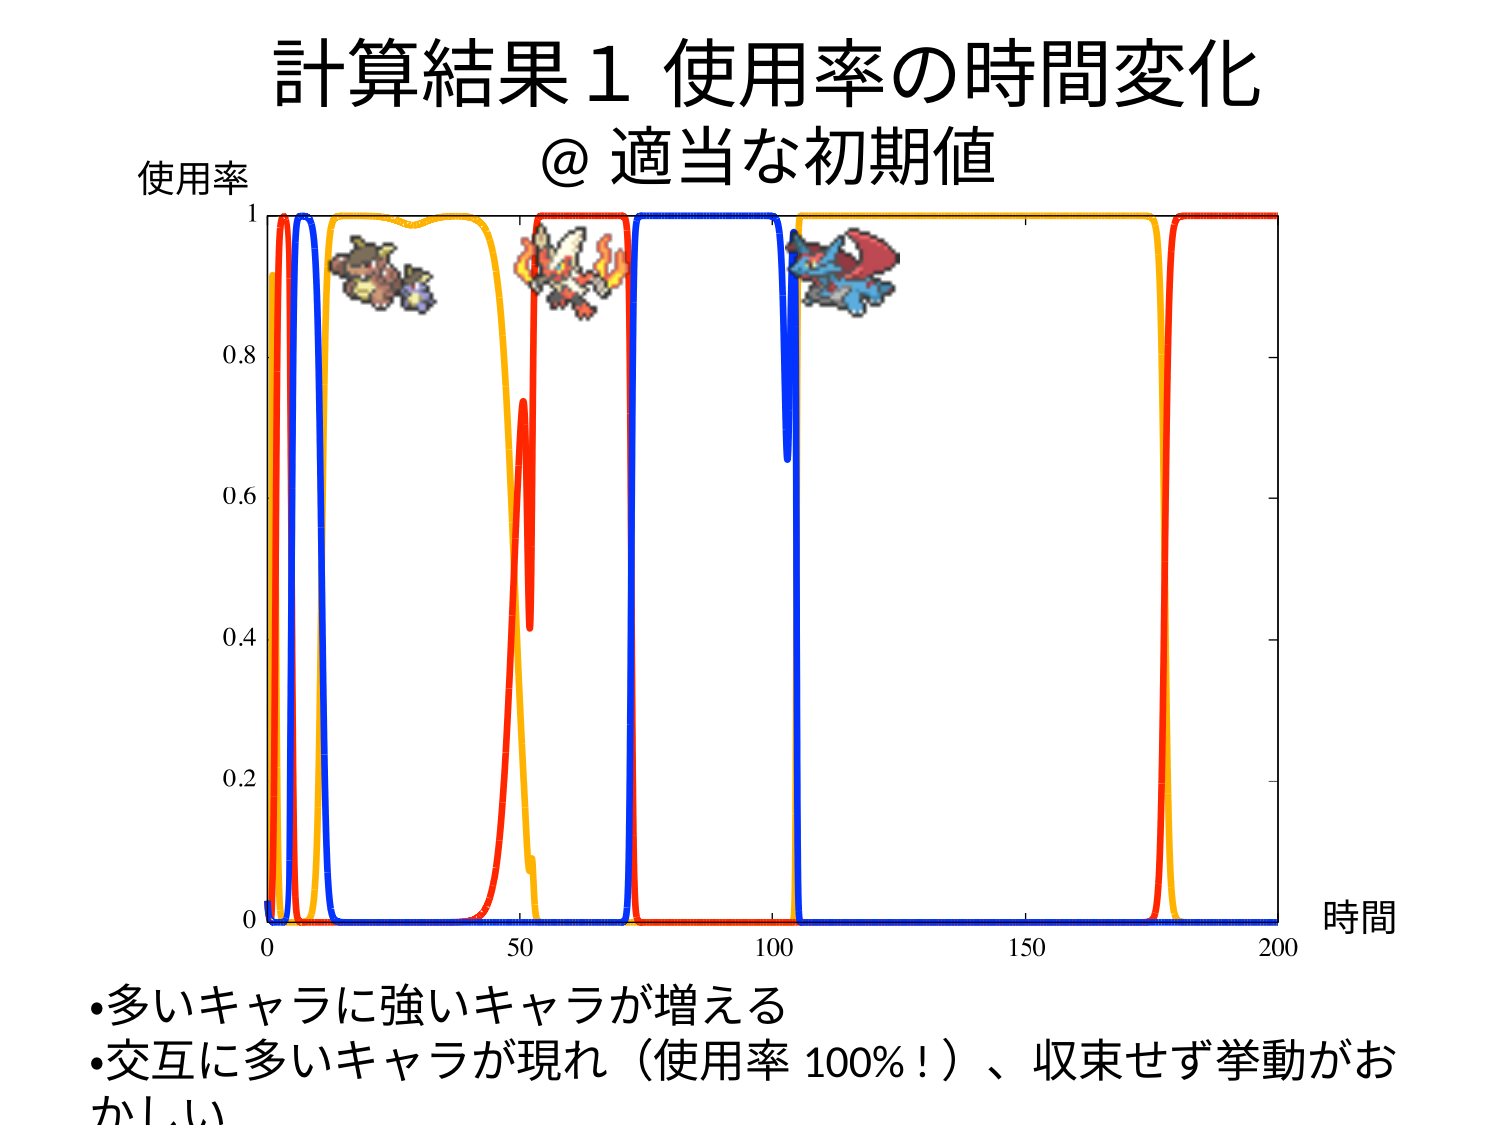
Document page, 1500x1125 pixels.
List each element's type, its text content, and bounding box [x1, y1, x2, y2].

text_box 使用率 [123, 147, 267, 208]
text_box ・多いキャラに強いキャラが増える ・交互に多いキャラが現れ（使用率100% !）、収束せず挙動がおかしい [75, 969, 1459, 1125]
title 計算結果１ 使用率の時間変化 @適当な初期値 [75, 0, 1459, 220]
picture [194, 194, 1309, 977]
text_box 時間 [1313, 886, 1452, 947]
